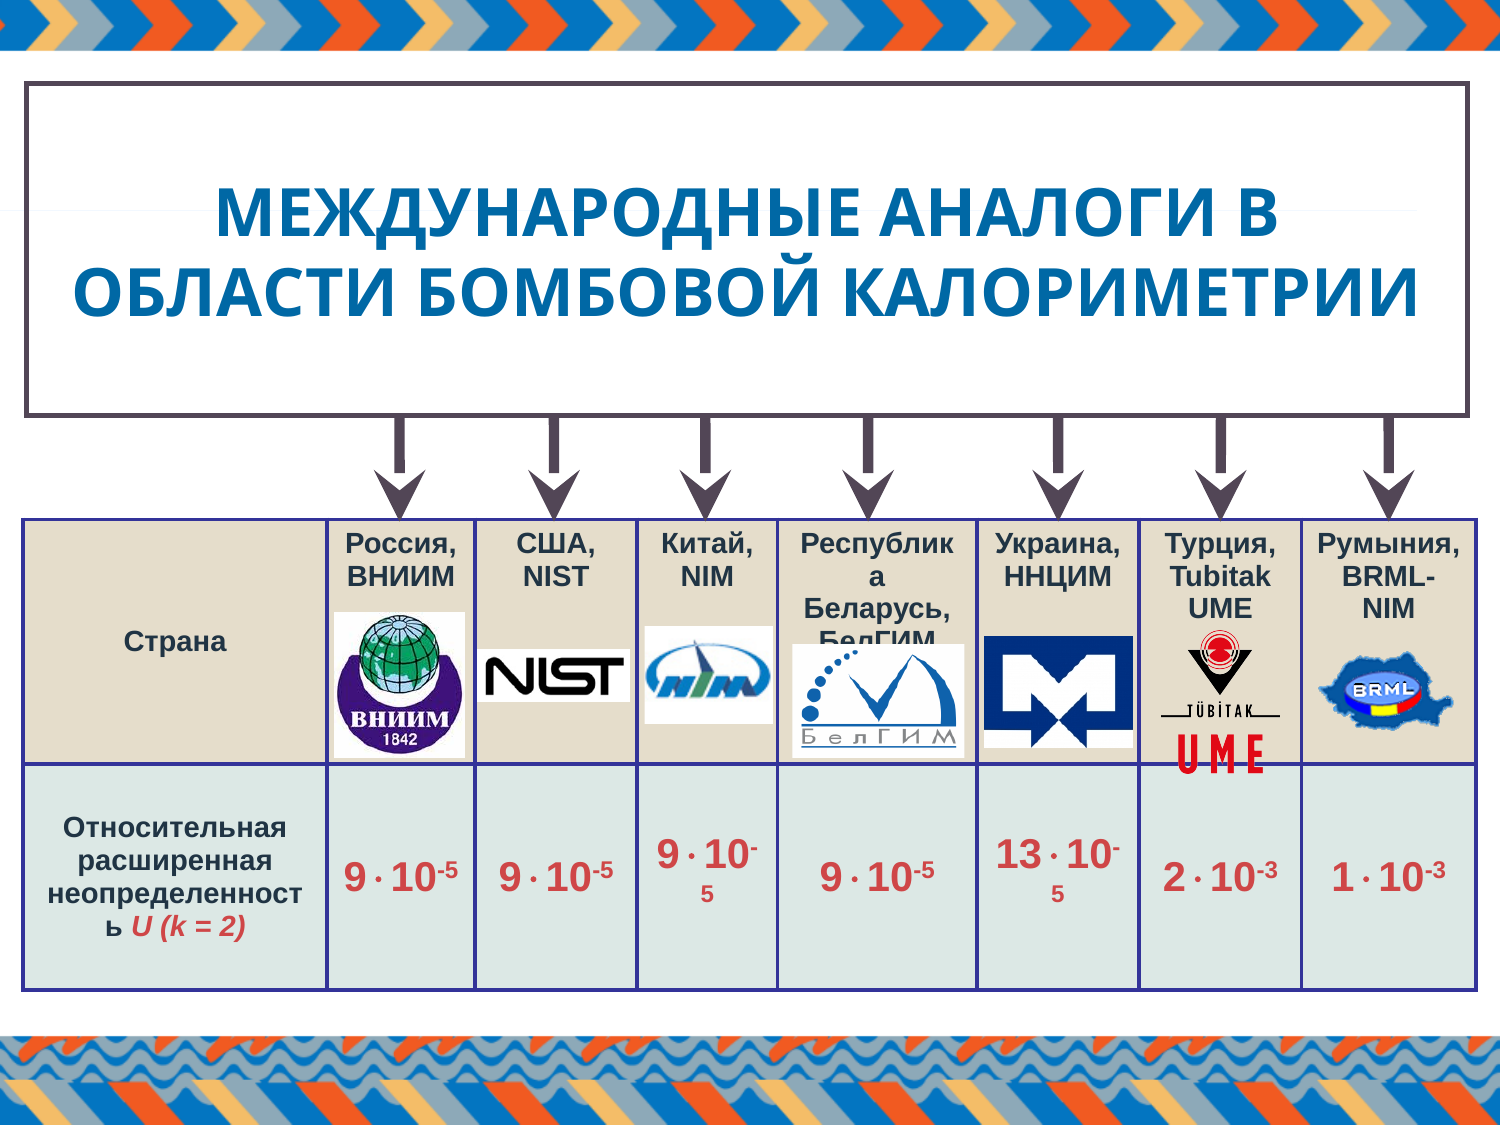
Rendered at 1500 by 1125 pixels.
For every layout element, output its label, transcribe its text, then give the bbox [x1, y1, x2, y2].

table_cell 210-3 [1141, 782, 1300, 988]
table_header Турция, Tubitak UME [1141, 530, 1300, 610]
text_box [334, 612, 1468, 774]
table_header Китай, NIM [639, 530, 776, 610]
table_cell 910-5 [329, 775, 473, 988]
table_header Украина, ННЦИМ [979, 530, 1137, 610]
table_header Румыния, BRML-NIM [1303, 521, 1474, 762]
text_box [26, 83, 1469, 522]
table_header Республика Беларусь, БелГИМ [779, 530, 975, 610]
table_cell 110-3 [1303, 766, 1474, 988]
table_header Страна [25, 528, 325, 762]
table_cell Относительная расширенная неопределенность U (k = 2) [25, 766, 325, 988]
picture [0, 0, 1500, 1125]
table_cell 910-5 [639, 782, 776, 988]
table_cell 910-5 [477, 782, 635, 988]
table_cell 1310-5 [979, 782, 1137, 988]
table_header Россия, ВНИИМ [329, 530, 473, 616]
table_cell 910-5 [779, 782, 975, 988]
table_header США, NIST [477, 530, 635, 610]
